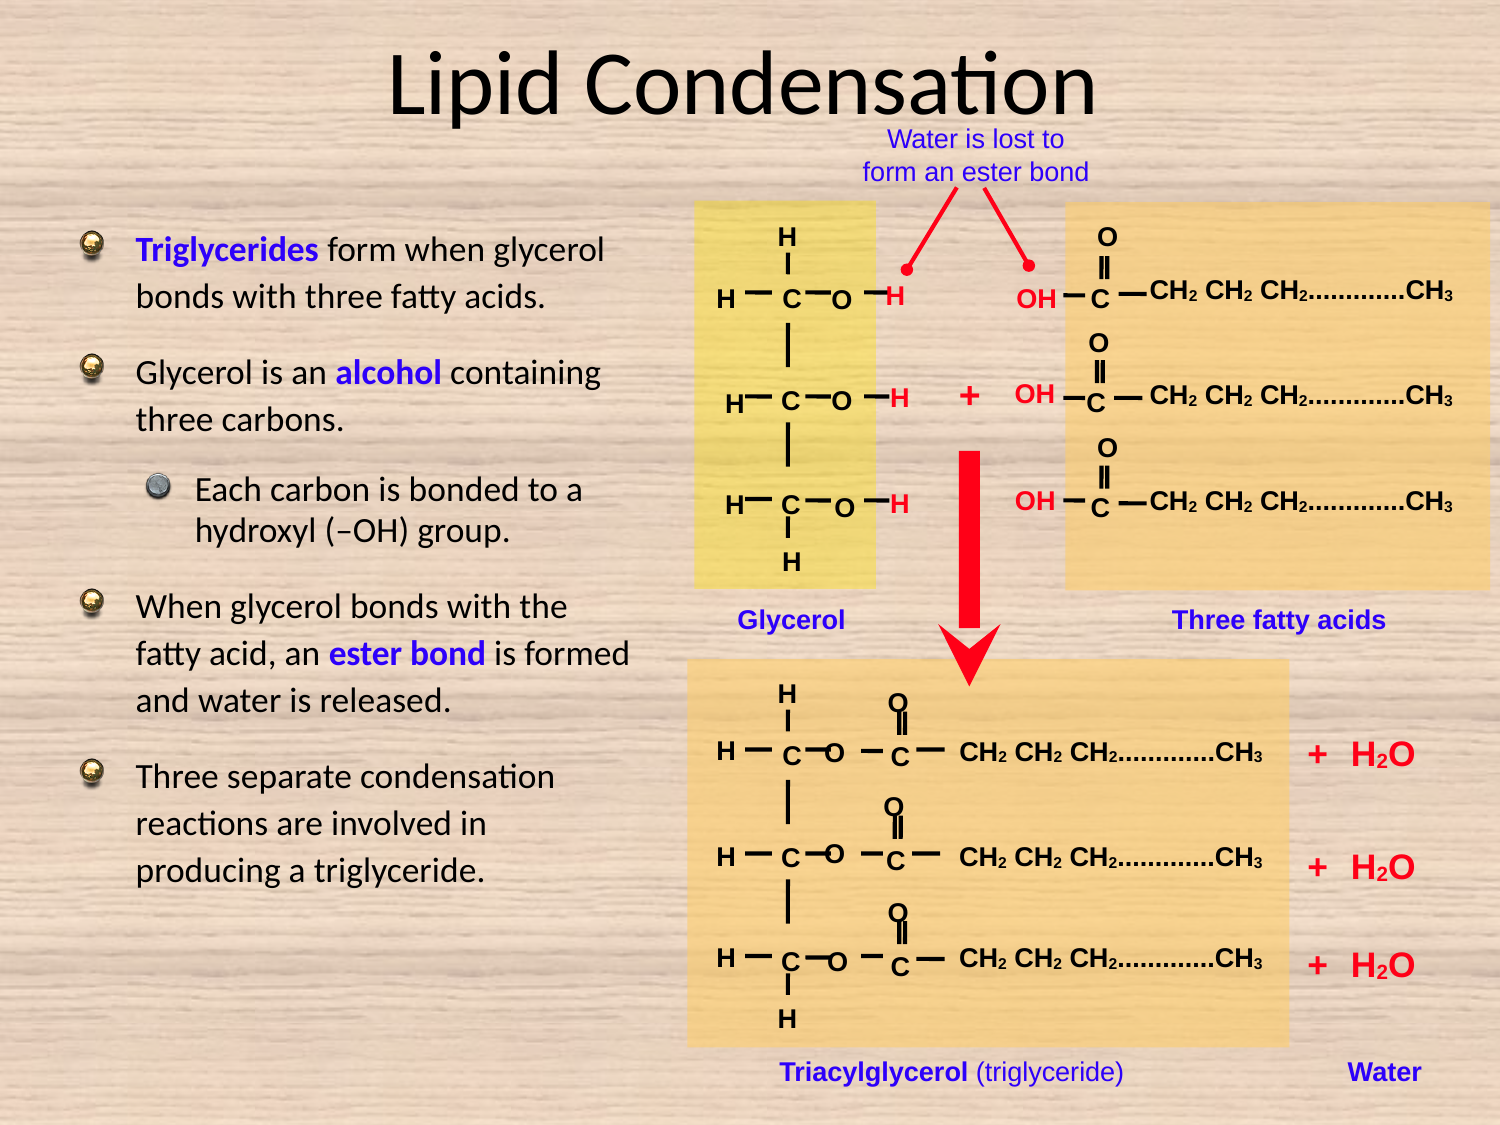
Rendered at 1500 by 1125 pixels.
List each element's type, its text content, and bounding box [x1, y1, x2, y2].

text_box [687, 121, 1500, 1088]
title Lipid Condensation [0, 0, 1500, 141]
list Triglycerides form when glycerol bonds with three fatty acids. Glycerol is an alcohol containing three carbons. Each carbon is bonded to a hydroxyl (–OH) group. When glycerol bonds with the fatty acid, an ester bond is formed and water is released. Three separate condensation reactions are involved in producing a triglyceride. [64, 213, 646, 951]
picture [79, 588, 104, 621]
picture [143, 472, 173, 503]
picture [79, 230, 104, 264]
picture [79, 353, 104, 387]
picture [79, 758, 104, 791]
